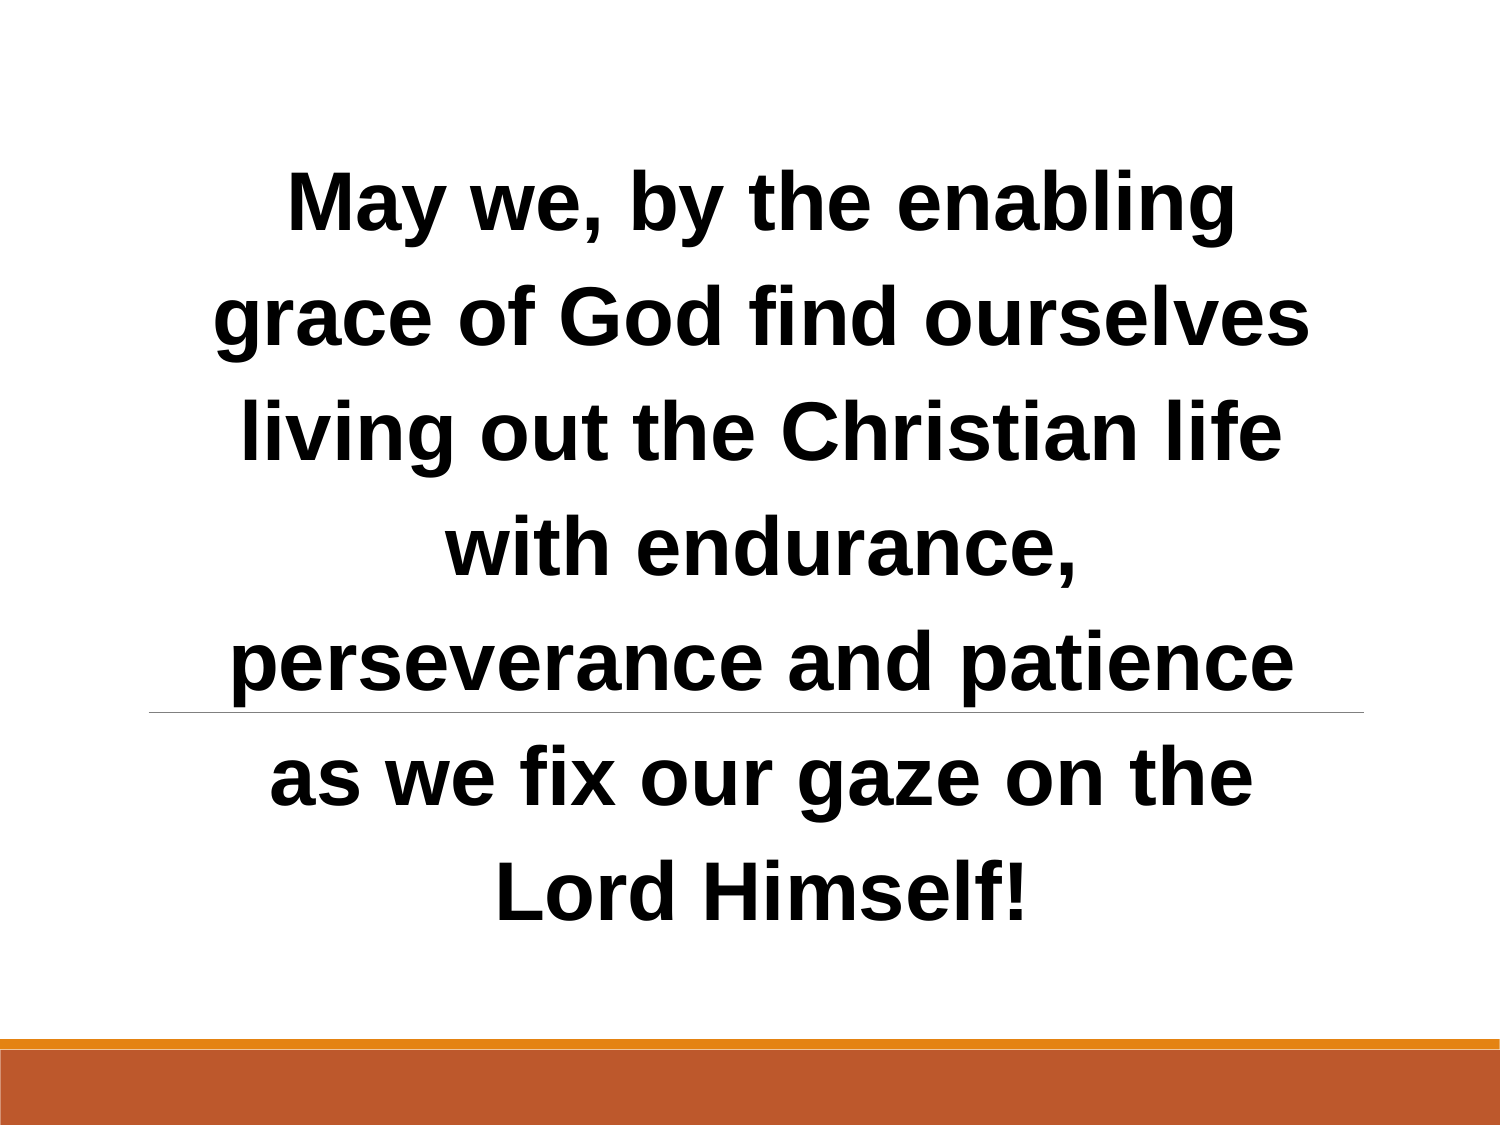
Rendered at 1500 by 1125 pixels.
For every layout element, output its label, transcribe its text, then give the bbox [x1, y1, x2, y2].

text_box May we, by the enabling grace of God find ourselves living out the Christian life with endurance, perseverance and patience as we fix our gaze on the Lord Himself! [174, 124, 1350, 945]
